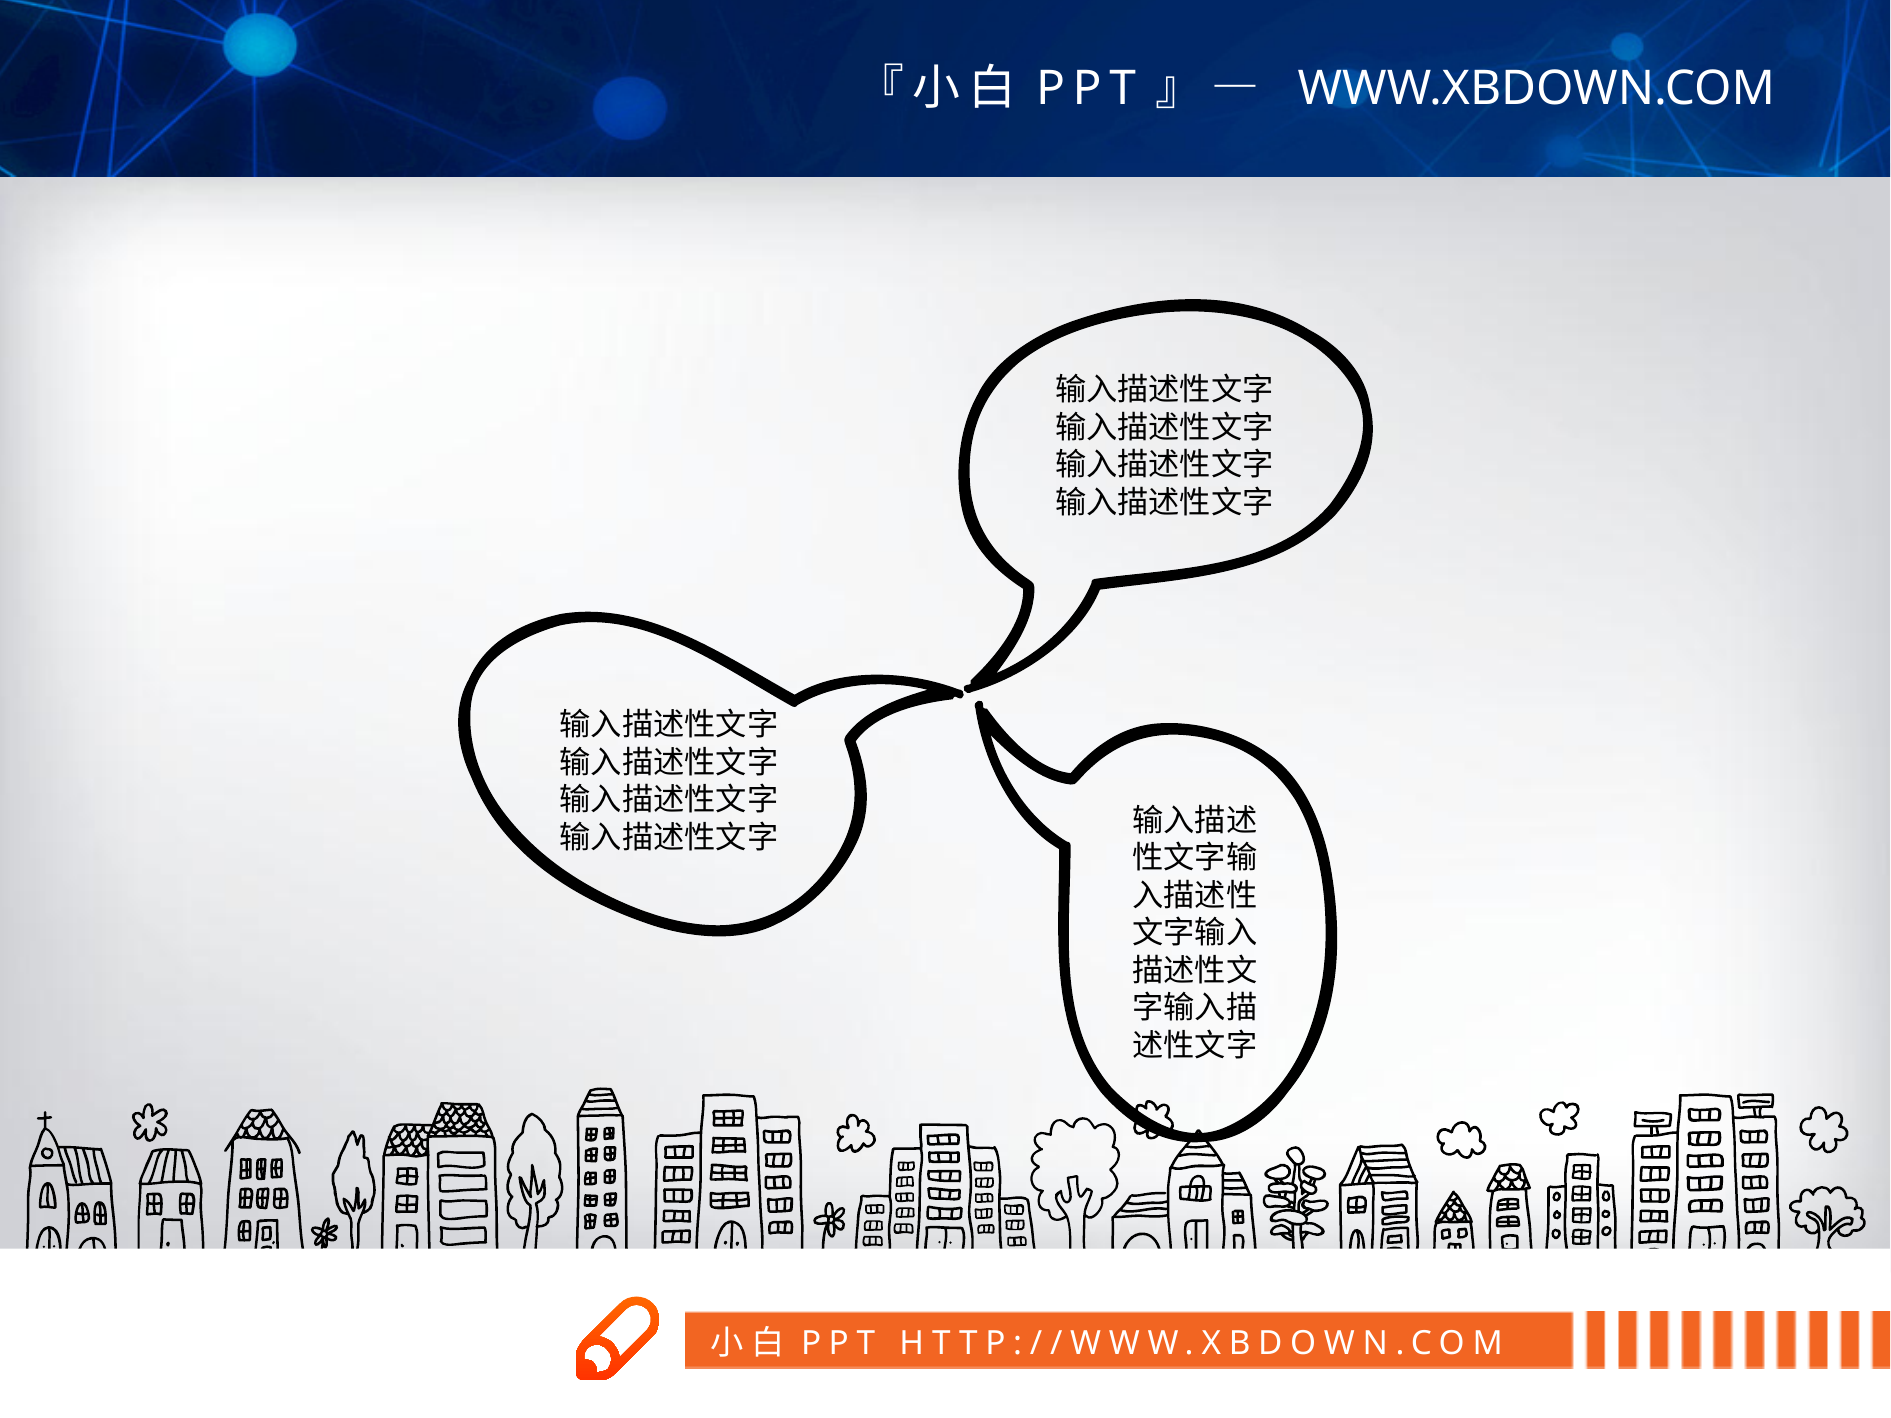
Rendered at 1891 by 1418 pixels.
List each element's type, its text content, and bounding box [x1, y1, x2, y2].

picture [1273, 1227, 1287, 1233]
picture [152, 1151, 166, 1182]
picture [581, 1110, 619, 1114]
picture [1305, 1202, 1325, 1209]
picture [1289, 1150, 1302, 1163]
picture [1370, 1168, 1411, 1175]
picture [817, 1218, 827, 1222]
picture [398, 1227, 415, 1248]
picture [1502, 1180, 1509, 1188]
picture [1127, 1236, 1157, 1248]
picture [919, 1126, 971, 1248]
picture [1295, 1226, 1301, 1248]
picture [1033, 1120, 1117, 1218]
picture [1496, 1173, 1503, 1180]
picture [67, 1149, 80, 1183]
picture [95, 1240, 103, 1248]
picture [1691, 1229, 1708, 1248]
picture [1567, 1156, 1597, 1248]
picture [1508, 1172, 1517, 1178]
picture [1342, 1185, 1372, 1248]
picture [1130, 1195, 1166, 1202]
picture [1225, 1182, 1244, 1187]
picture [1266, 1197, 1288, 1205]
picture [82, 1240, 92, 1248]
picture [1118, 1210, 1166, 1215]
picture [1633, 1134, 1676, 1248]
picture [175, 1152, 185, 1180]
picture [698, 1097, 761, 1248]
picture [1809, 1214, 1819, 1221]
picture [1436, 1223, 1472, 1248]
picture [429, 1138, 495, 1248]
picture [858, 1197, 889, 1248]
picture [384, 1156, 428, 1248]
picture [1183, 1148, 1213, 1153]
picture [69, 1185, 114, 1248]
picture [1114, 1217, 1169, 1248]
picture [1225, 1175, 1240, 1179]
picture [227, 1139, 301, 1248]
picture [927, 1229, 944, 1248]
picture [1599, 1186, 1614, 1248]
picture [1711, 1228, 1723, 1248]
picture [1136, 1125, 1144, 1131]
text_box [958, 299, 1373, 693]
picture [579, 1117, 625, 1248]
picture [827, 1205, 831, 1215]
picture [335, 1135, 373, 1211]
picture [1504, 1237, 1516, 1248]
picture [96, 1151, 109, 1182]
picture [585, 1102, 616, 1108]
picture [77, 1149, 90, 1183]
picture [184, 1152, 198, 1181]
picture [1373, 1177, 1414, 1181]
picture [420, 1132, 427, 1138]
picture [1363, 1154, 1405, 1159]
picture [946, 1230, 962, 1248]
picture [1187, 1222, 1194, 1248]
picture [1295, 1168, 1302, 1209]
picture [1303, 1184, 1314, 1192]
picture [39, 1230, 48, 1248]
picture [1170, 1167, 1223, 1248]
picture [1637, 1114, 1669, 1124]
picture [1735, 1118, 1777, 1248]
picture [891, 1150, 920, 1248]
picture [1374, 1184, 1416, 1248]
text_box 输入描述性文字输入描述性文字输入描述性文字输入描述性文字 [1117, 792, 1299, 1070]
picture [1383, 1230, 1407, 1248]
picture [1355, 1164, 1364, 1182]
picture [1490, 1182, 1497, 1189]
picture [397, 1146, 404, 1152]
picture [33, 1131, 61, 1164]
picture [1224, 1196, 1253, 1248]
picture [836, 1210, 842, 1217]
picture [588, 1096, 613, 1100]
picture [509, 1116, 560, 1226]
picture [0, 0, 1891, 1248]
picture [409, 1146, 414, 1154]
picture [1344, 1152, 1360, 1183]
picture [1514, 1180, 1523, 1188]
picture [29, 1167, 67, 1248]
picture [60, 1149, 74, 1183]
picture [142, 1152, 158, 1182]
picture [248, 1127, 258, 1136]
picture [971, 1149, 999, 1248]
picture [1491, 1191, 1529, 1248]
picture [140, 1183, 201, 1248]
picture [595, 1238, 613, 1248]
picture [1456, 1212, 1463, 1218]
picture [1512, 1166, 1520, 1171]
text_box [458, 611, 964, 937]
picture [401, 1131, 407, 1138]
picture [1819, 1209, 1850, 1248]
picture [1367, 1161, 1407, 1167]
picture [258, 1222, 276, 1248]
picture [1268, 1167, 1288, 1177]
picture [1792, 1189, 1863, 1234]
picture [1190, 1142, 1206, 1146]
picture [163, 1221, 183, 1248]
picture [758, 1118, 801, 1248]
picture [1675, 1096, 1737, 1248]
picture [268, 1116, 276, 1125]
picture [393, 1138, 401, 1144]
picture [262, 1124, 270, 1136]
picture [1740, 1096, 1771, 1106]
picture [51, 1230, 58, 1248]
picture [164, 1151, 174, 1181]
picture [347, 1205, 362, 1248]
picture [1058, 1178, 1090, 1248]
picture [1361, 1171, 1368, 1182]
picture [1305, 1168, 1323, 1177]
picture [1274, 1212, 1305, 1222]
picture [717, 1224, 730, 1248]
text_box 输入描述性文字输入描述性文字输入描述性文字输入描述性文字 [544, 697, 806, 862]
picture [274, 1124, 281, 1137]
picture [1362, 1147, 1404, 1152]
picture [1198, 1222, 1205, 1248]
picture [1001, 1199, 1032, 1248]
text_box 输入描述性文字输入描述性文字输入描述性文字输入描述性文字 [1040, 362, 1301, 527]
picture [1271, 1185, 1294, 1191]
picture [524, 1180, 543, 1248]
picture [685, 1311, 1891, 1369]
picture [255, 1117, 263, 1127]
picture [1352, 1233, 1357, 1248]
picture [1302, 1225, 1321, 1233]
picture [244, 1119, 251, 1127]
text_box [974, 700, 1338, 1143]
picture [1299, 809, 1325, 1052]
picture [657, 1135, 699, 1248]
picture [1548, 1188, 1565, 1248]
picture [733, 1224, 744, 1248]
picture [1174, 1156, 1219, 1167]
picture [992, 735, 1289, 1132]
picture [1124, 1204, 1166, 1210]
picture [1236, 1237, 1241, 1248]
picture [1138, 1103, 1171, 1127]
picture [86, 1150, 99, 1182]
